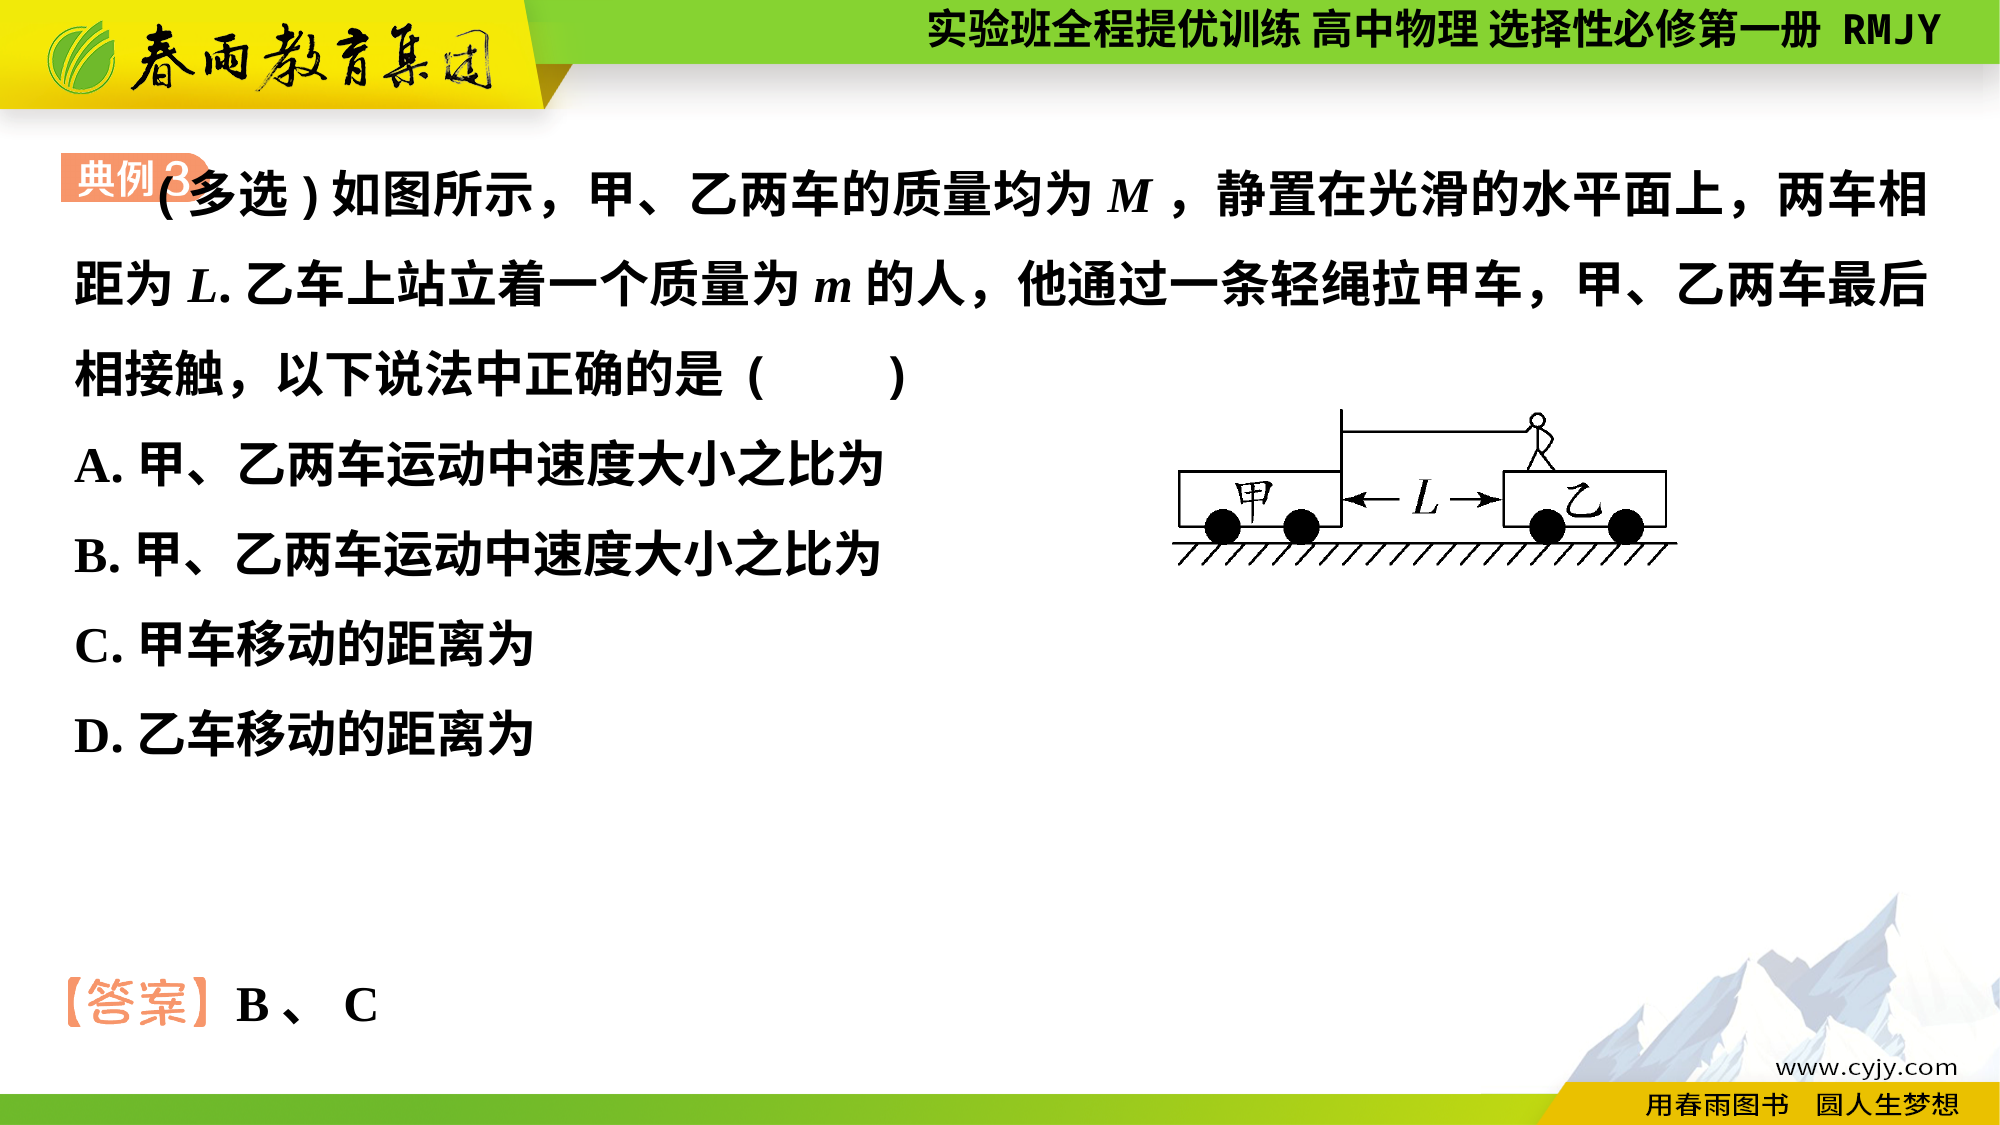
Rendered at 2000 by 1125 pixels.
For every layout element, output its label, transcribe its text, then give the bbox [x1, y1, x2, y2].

picture [0, 0, 2000, 1125]
text_box B、C [221, 964, 395, 1039]
